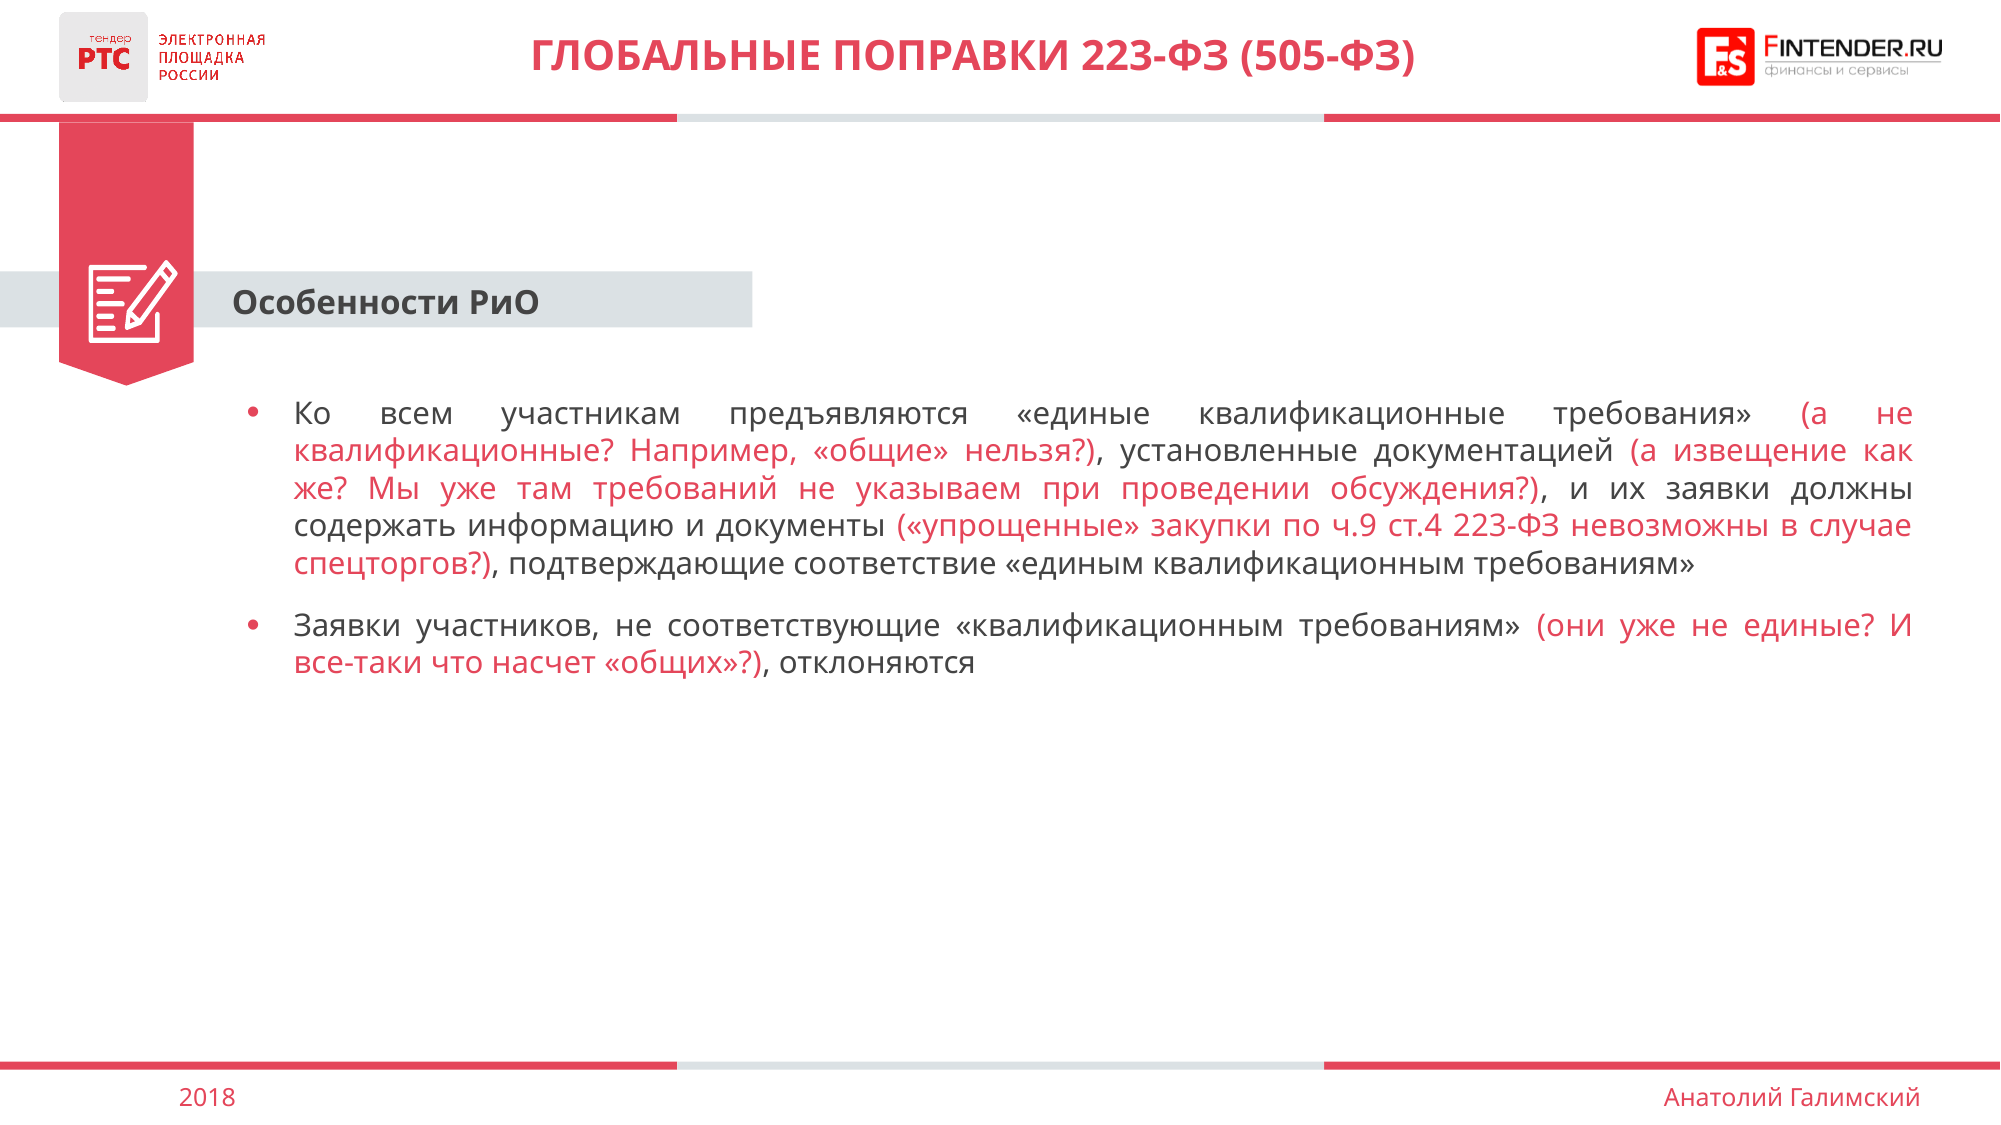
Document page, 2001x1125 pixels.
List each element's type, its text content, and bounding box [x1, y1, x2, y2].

text_box Анатолий Галимский [1584, 1073, 2000, 1119]
text_box [0, 270, 58, 328]
text_box Ко всем участникам предъявляются «единые квалификационные требования» (а не квалификационные? Например, «общие» нельзя?), установленные документацией (а извещение как же? Мы уже там требований не указываем при проведении обсуждения?), и их заявки должны содержать информацию и документы («упрощенные» закупки по ч.9 ст.4 223-ФЗ невозможны в случае спецторгов?), подтверждающие соответствие «единым квалификационным требованиям» Заявки участников, не соответствующие «квалификационным требованиям» (они уже не единые? И все-таки что насчет «общих»?), отклоняются [231, 385, 1929, 688]
text_box 2018 [0, 1073, 415, 1119]
text_box [124, 260, 178, 330]
text_box Особенности РиО [231, 281, 960, 322]
text_box [88, 264, 160, 343]
text_box [195, 270, 753, 328]
picture [59, 12, 265, 102]
text_box [58, 121, 195, 387]
picture [1696, 18, 1942, 95]
title ГЛОБАЛЬНЫЕ ПОПРАВКИ 223-фз (505-фз) [294, 0, 1652, 114]
